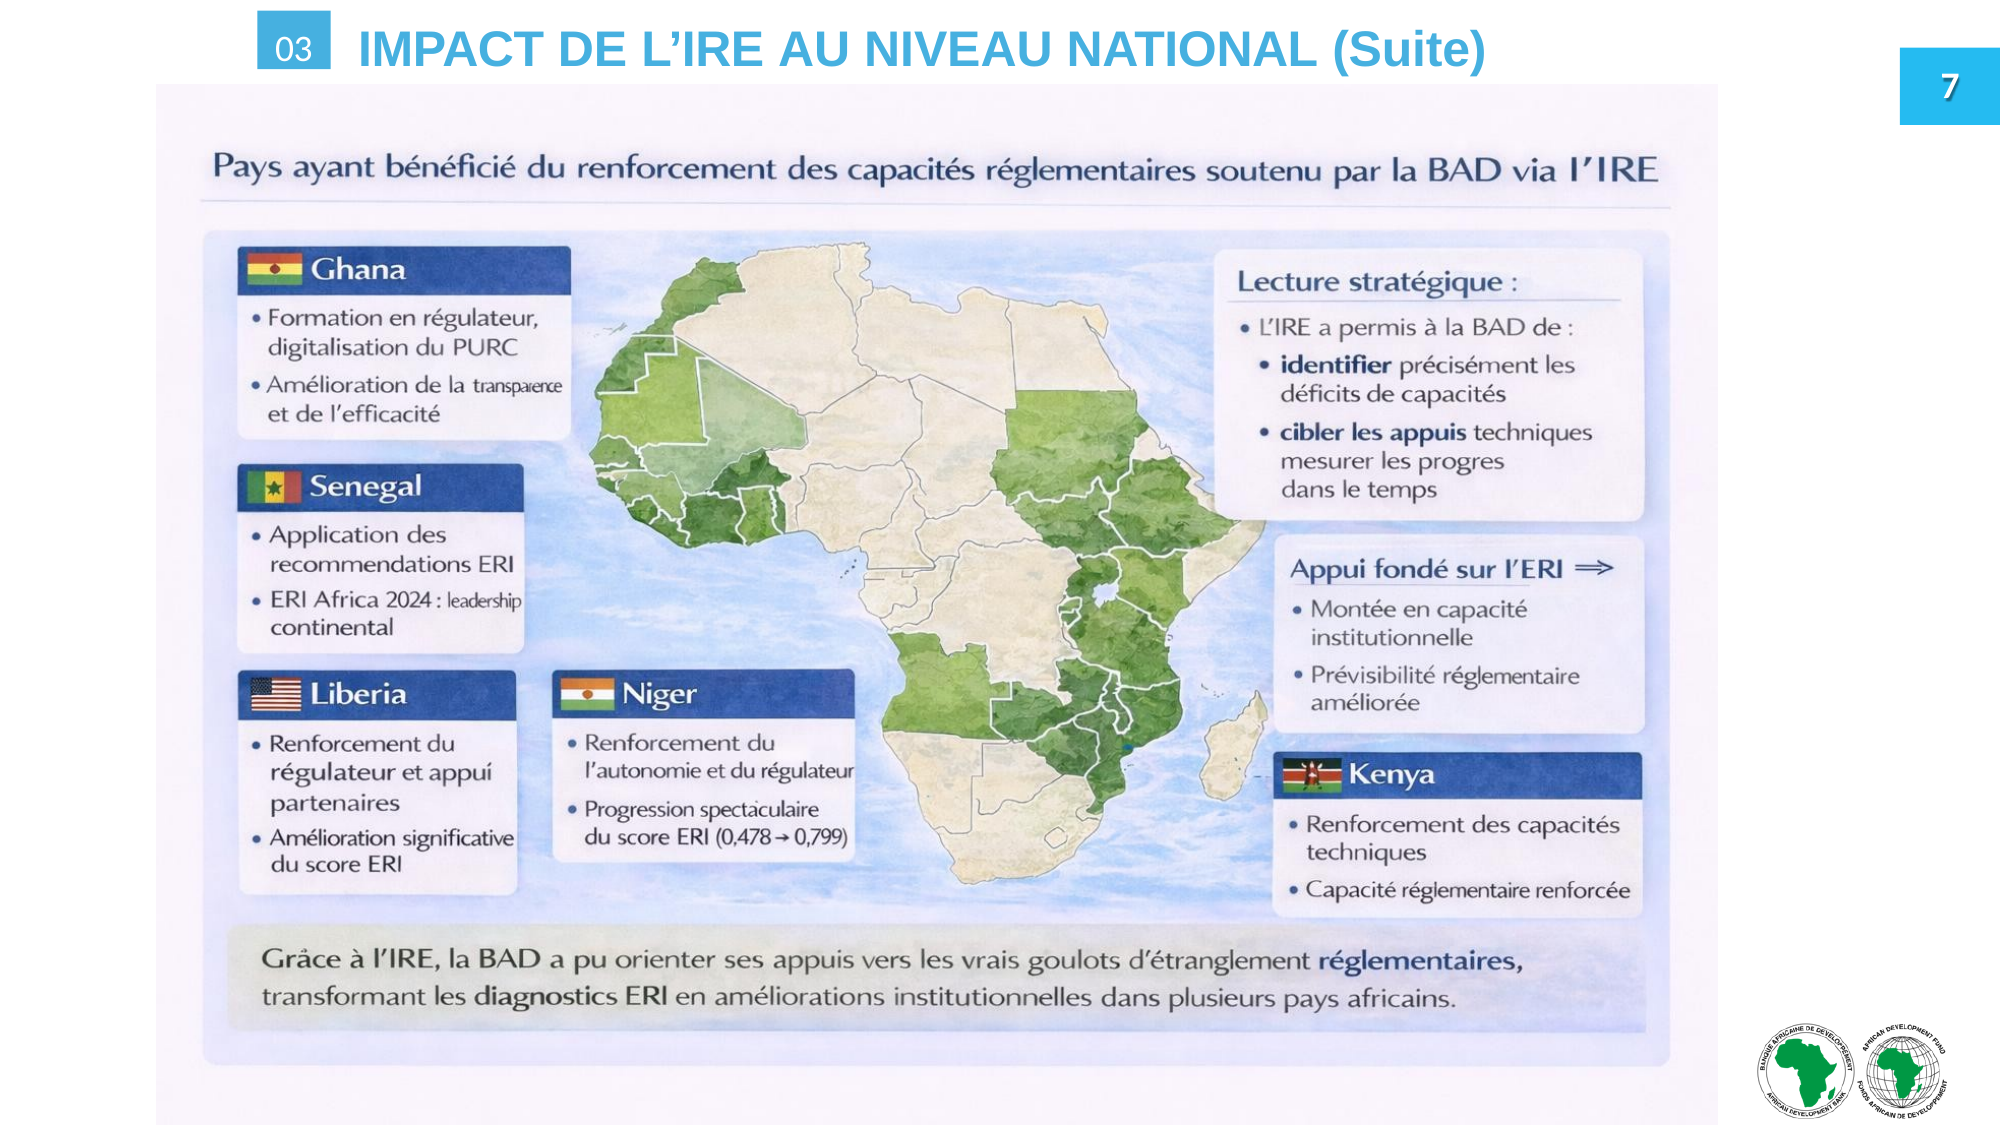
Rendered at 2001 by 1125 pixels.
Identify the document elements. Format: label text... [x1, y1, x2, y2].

picture [155, 83, 1718, 1125]
title IMPACT DE L’IRE AU NIVEAU NATIONAL (Suite) [356, 14, 1494, 83]
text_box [1899, 47, 2000, 136]
text_box 03 [257, 10, 331, 70]
picture [1757, 1022, 1947, 1120]
